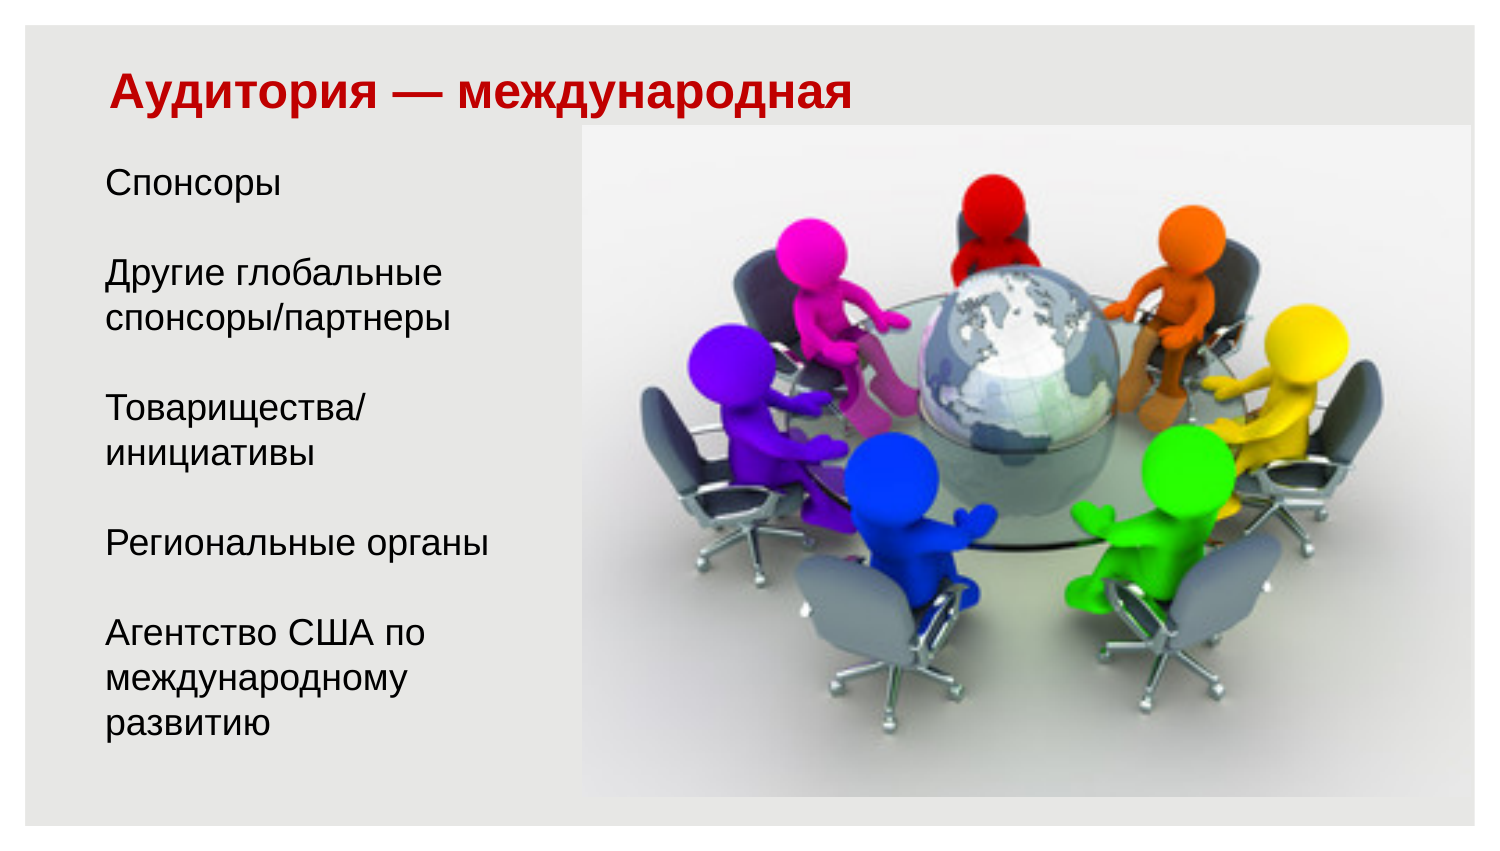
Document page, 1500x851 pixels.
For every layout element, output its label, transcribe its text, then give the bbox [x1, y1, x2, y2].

picture [581, 125, 1471, 798]
title Аудитория — международная [94, 26, 1369, 126]
text_box Спонсоры Другие глобальные спонсоры/партнеры Товарищества/ инициативы Региональные органы Агентство США по международному развитию [93, 152, 576, 749]
